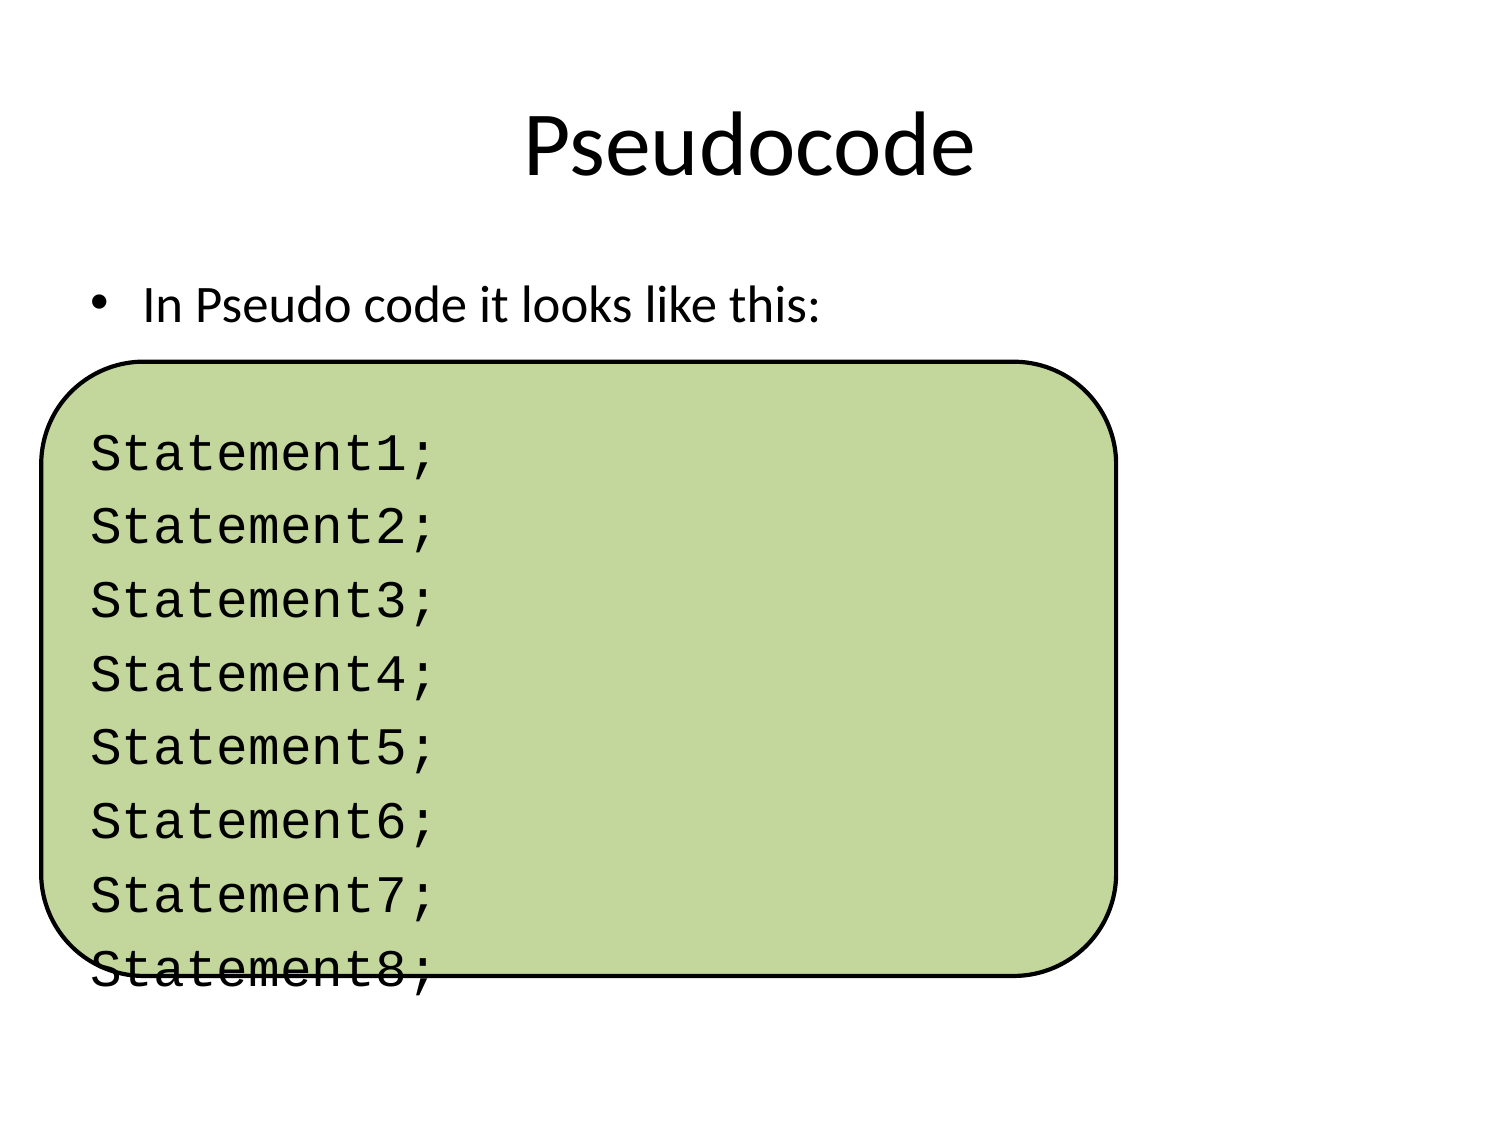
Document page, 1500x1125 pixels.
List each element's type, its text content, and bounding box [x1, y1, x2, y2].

list In Pseudo code it looks like this: Statement1; Statement2; Statement3; Statement4; Statement5; Statement6; Statement7; Statement8; [75, 262, 1425, 1005]
title Pseudocode [75, 45, 1425, 233]
text_box [39, 385, 75, 953]
